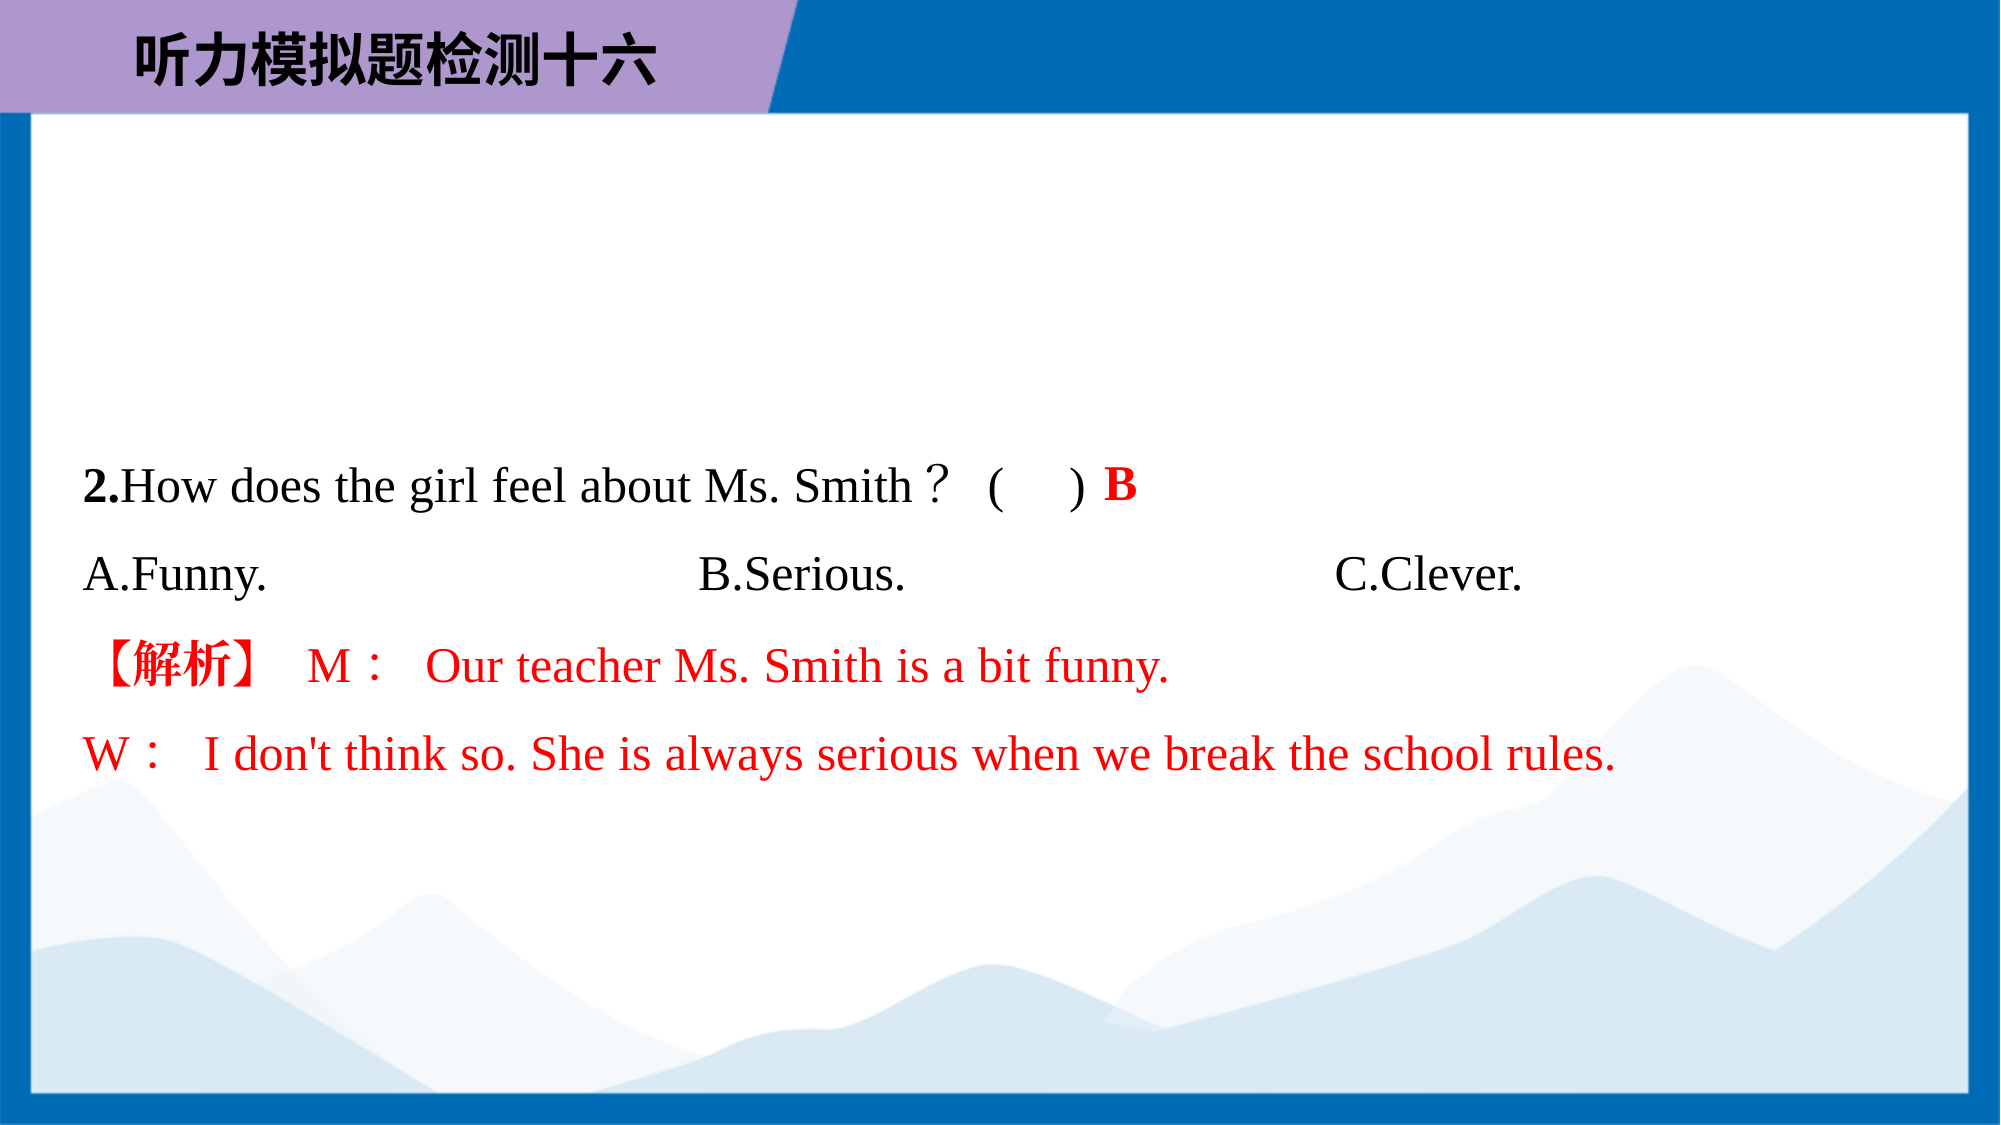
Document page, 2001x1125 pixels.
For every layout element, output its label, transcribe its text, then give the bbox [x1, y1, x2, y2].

text_box A.Funny. B.Serious. C.Clever. [82, 512, 1917, 591]
text_box B [1086, 423, 1156, 502]
text_box 【解析】 M：Our teacher Ms. Smith is a bit funny. W：I don't think so. She is always serious when we break the school rules. [82, 601, 1917, 771]
text_box 2.How does the girl feel about Ms. Smith？( ) [82, 424, 1917, 503]
picture [0, 0, 2000, 1125]
